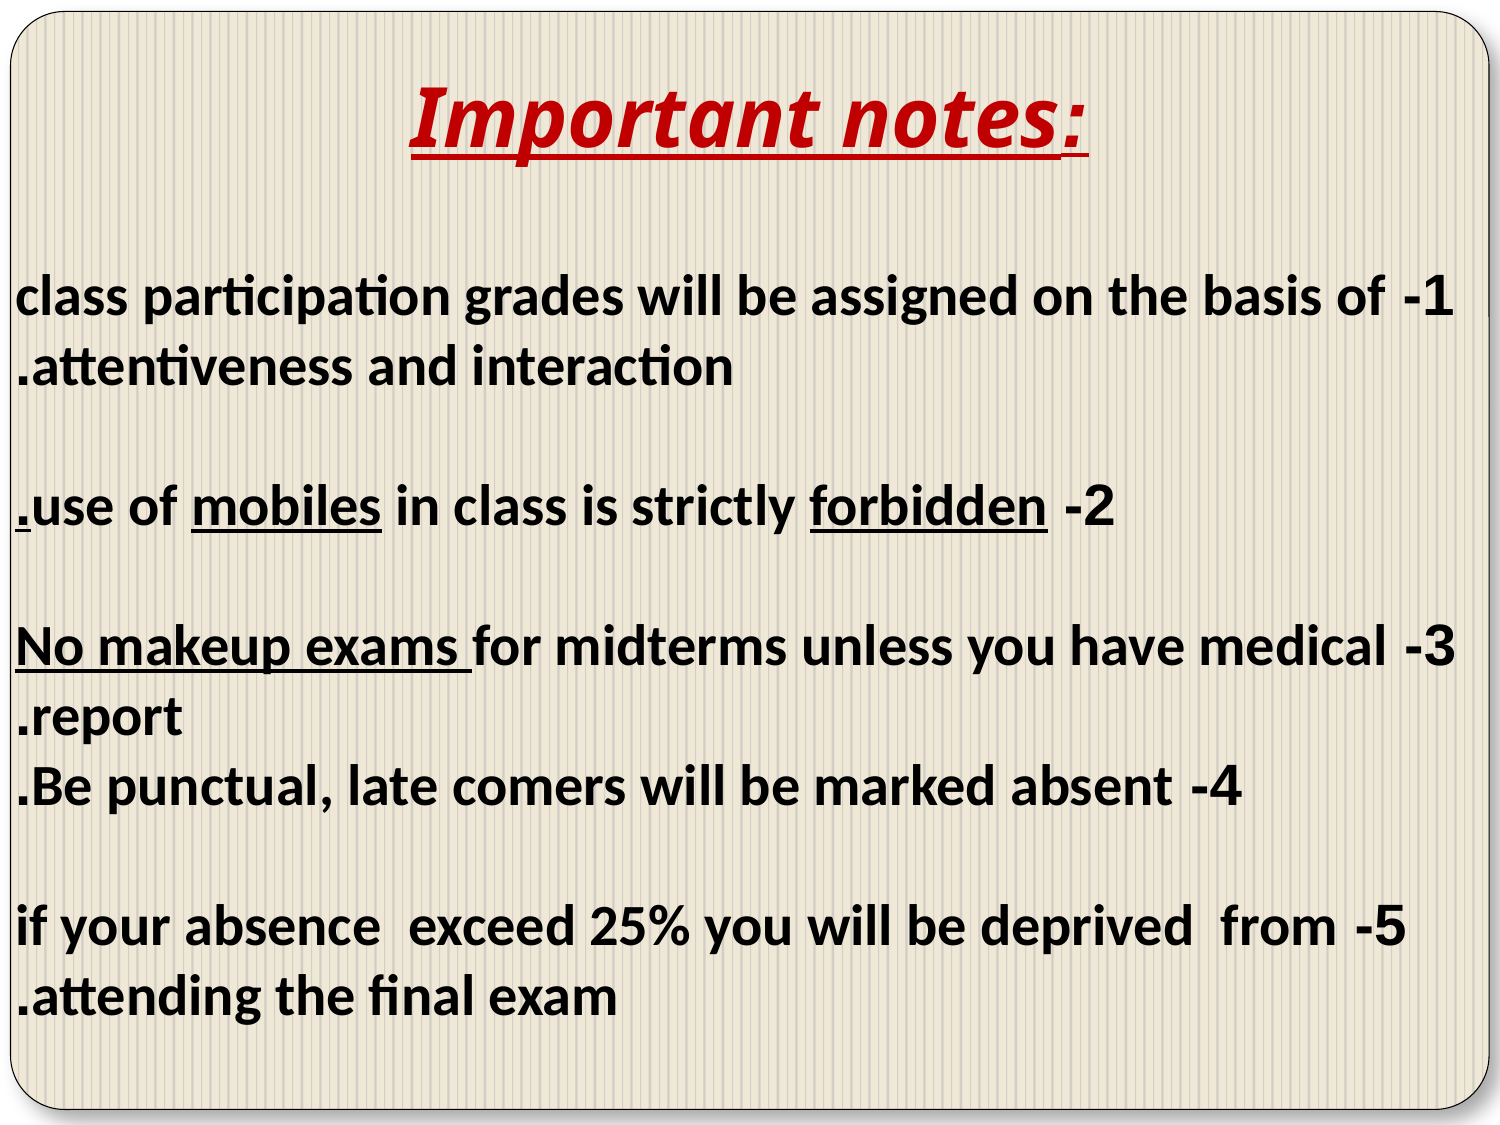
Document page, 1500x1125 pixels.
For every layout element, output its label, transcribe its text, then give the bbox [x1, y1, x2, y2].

text_box :Important notes 1- class participation grades will be assigned on the basis of attentiveness and interaction. 2- use of mobiles in class is strictly forbidden. 3- No makeup exams for midterms unless you have medical report. 4- Be punctual, late comers will be marked absent. 5- if your absence exceed 25% you will be deprived from attending the final exam. [0, 0, 1500, 1035]
